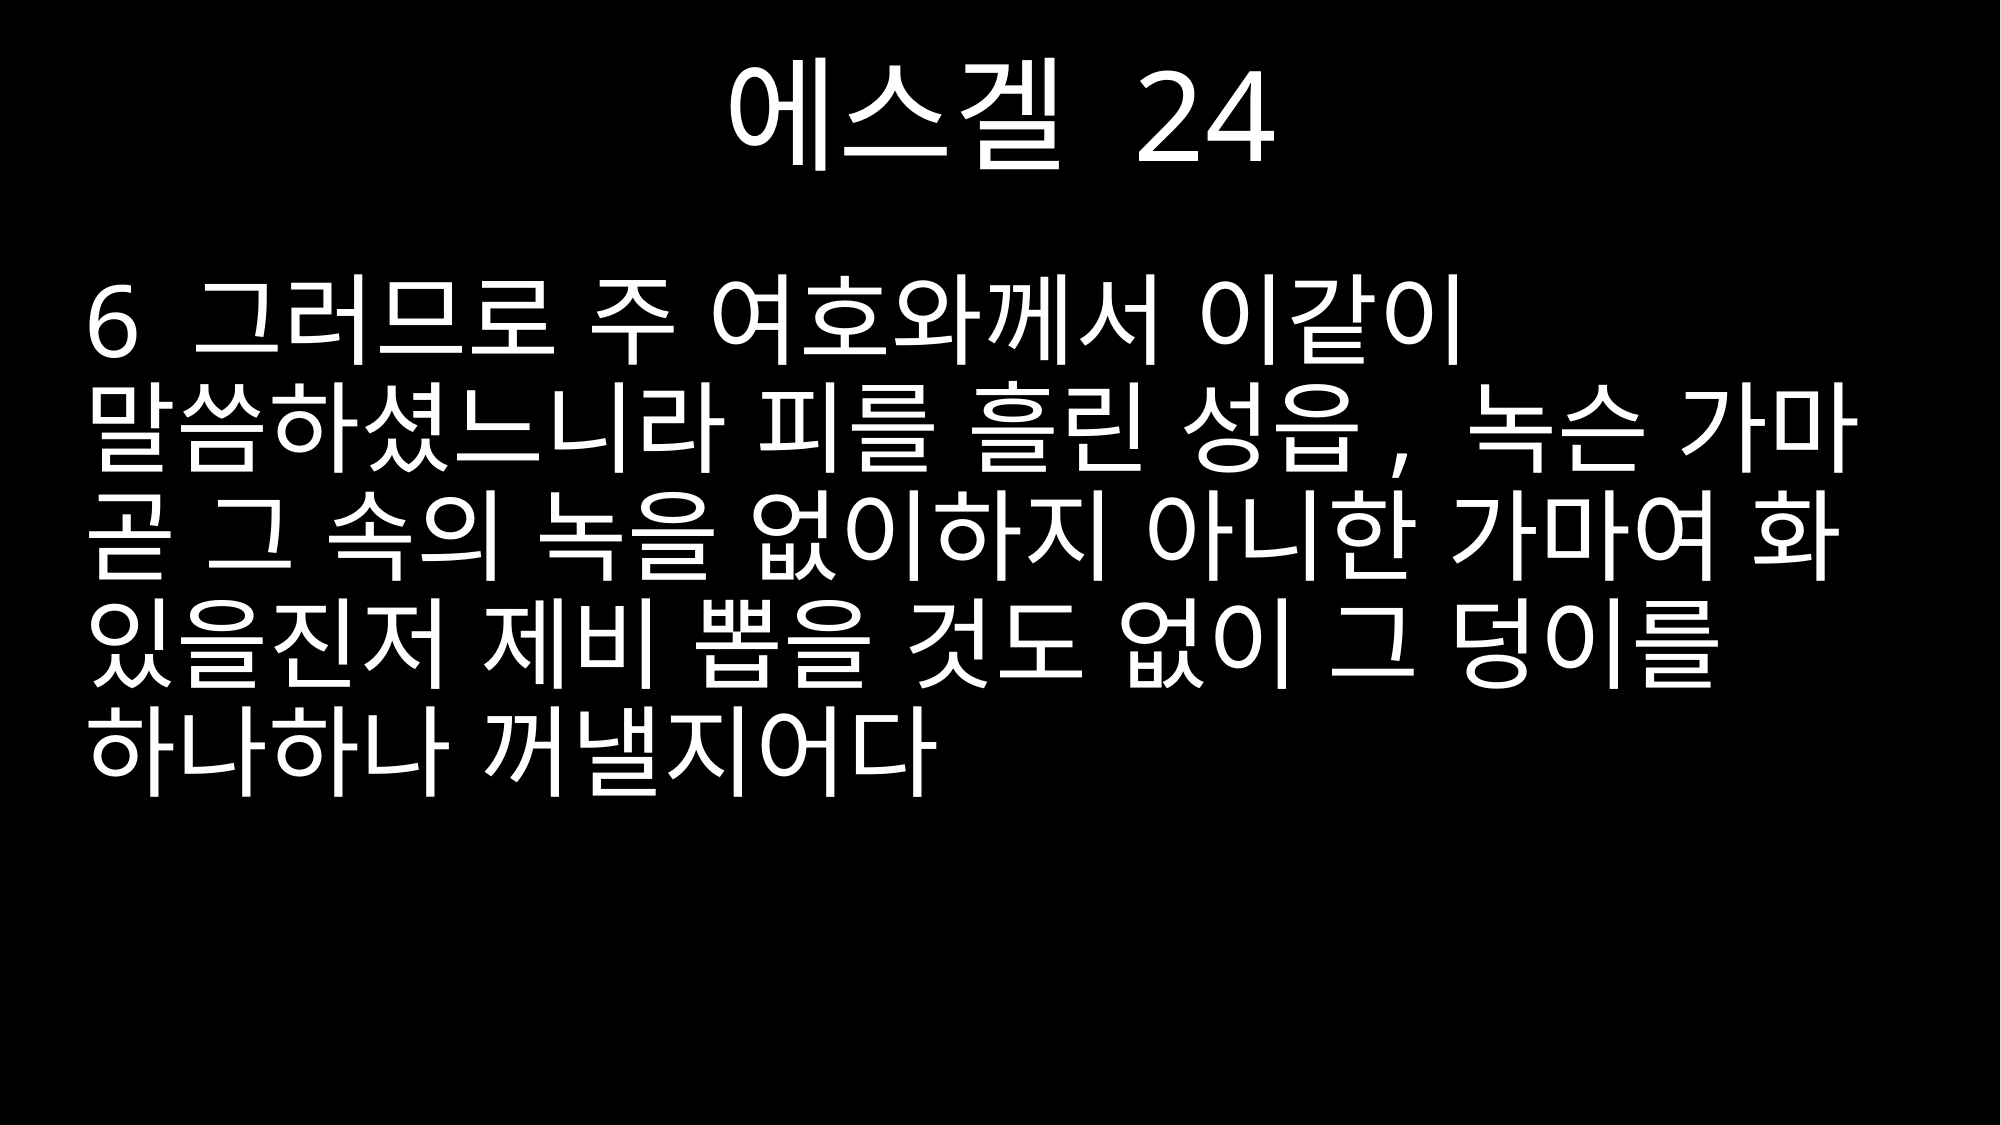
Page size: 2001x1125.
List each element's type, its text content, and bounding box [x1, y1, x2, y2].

list 6 그러므로 주 여호와께서 이같이 말씀하셨느니라 피를 흘린 성읍, 녹슨 가마 곧 그 속의 녹을 없이하지 아니한 가마여 화 있을진저 제비 뽑을 것도 없이 그 덩이를 하나하나 꺼낼지어다 [69, 263, 1953, 423]
footer 에스겔 24 [0, 32, 2000, 192]
picture [0, 0, 2001, 1125]
